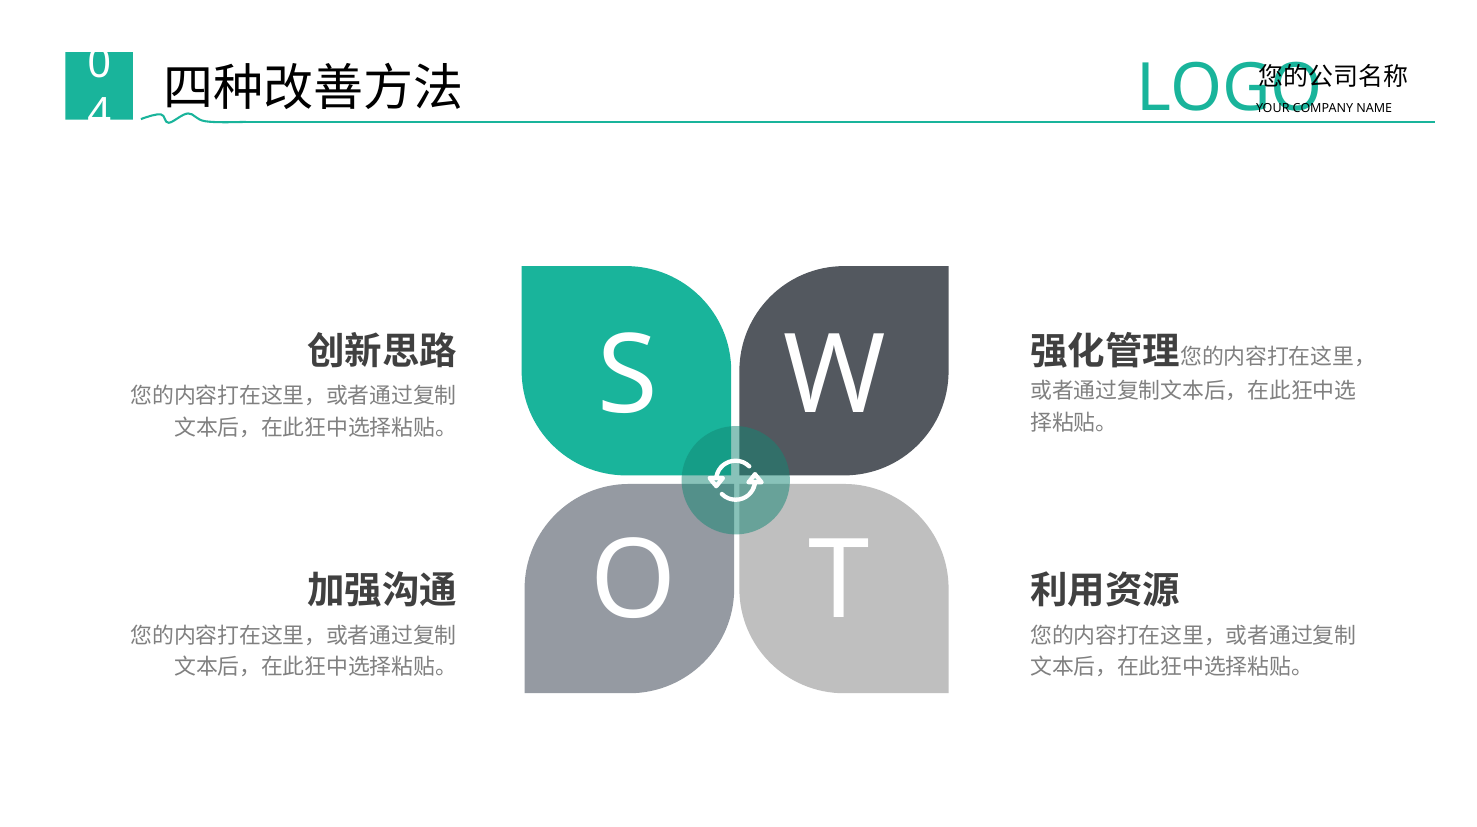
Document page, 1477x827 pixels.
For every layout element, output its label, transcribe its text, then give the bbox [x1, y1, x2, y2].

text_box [113, 266, 1377, 694]
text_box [1121, 35, 1477, 132]
text_box 四种改善方法 [148, 47, 489, 121]
text_box 04 [64, 51, 134, 121]
text_box [140, 112, 246, 124]
